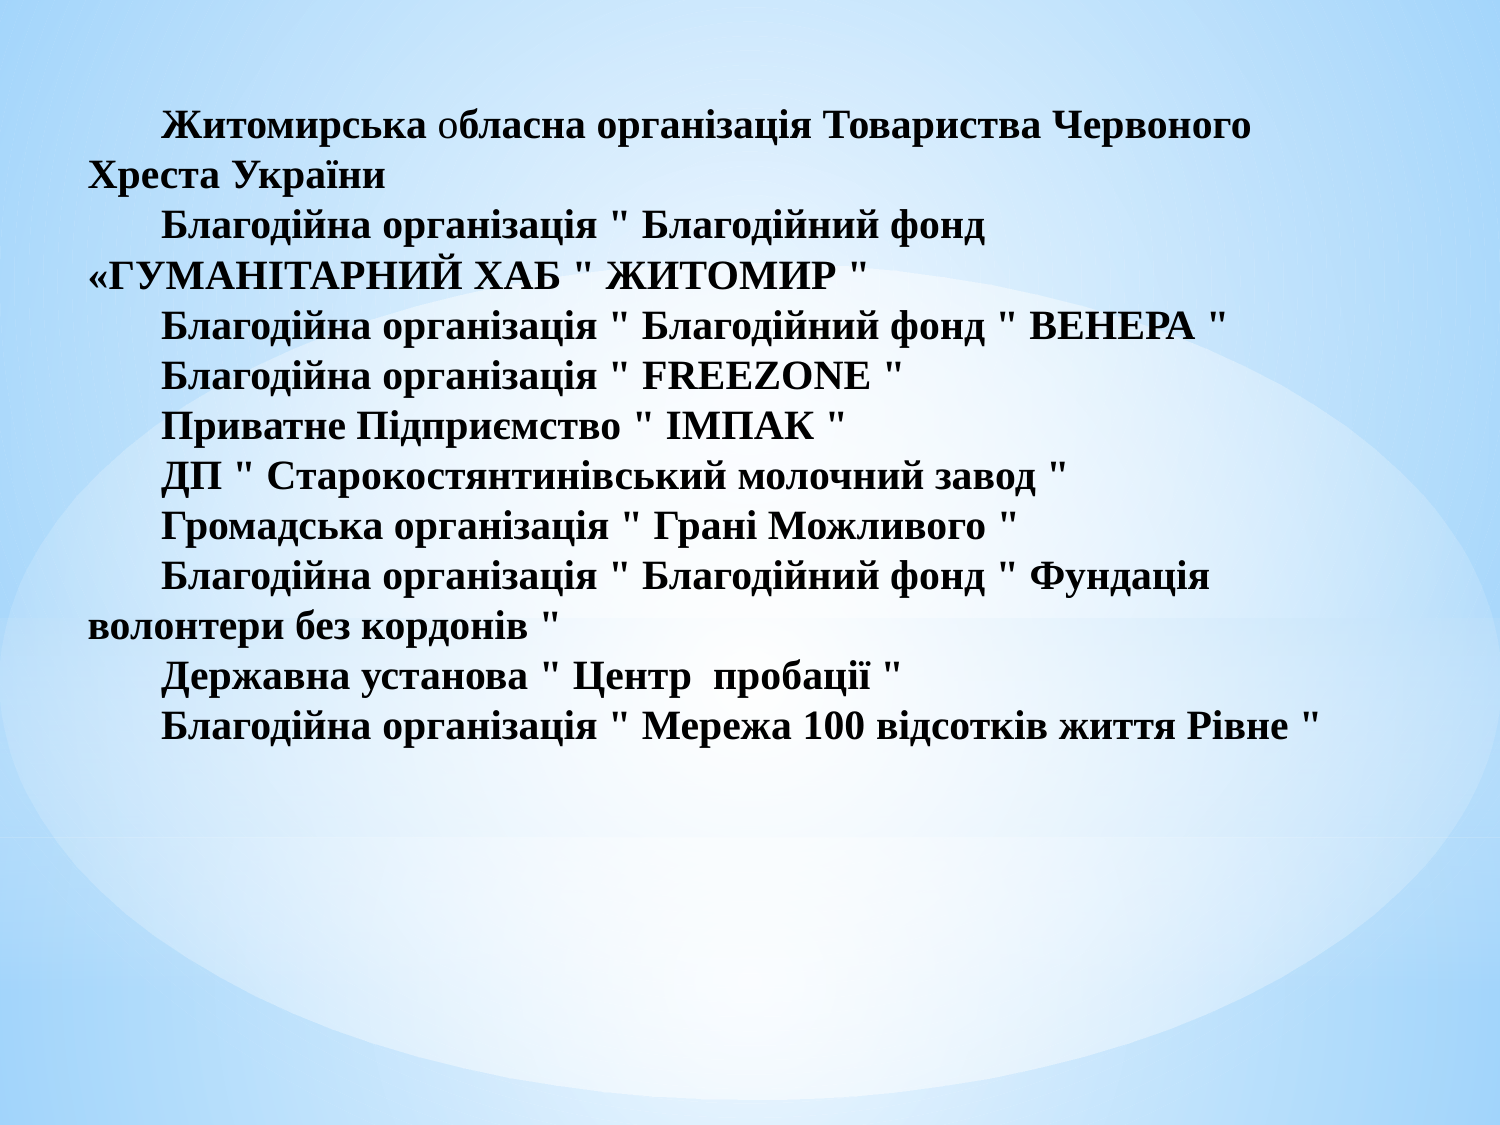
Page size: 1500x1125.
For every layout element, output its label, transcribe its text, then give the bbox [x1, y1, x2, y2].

text_box Житомирська обласна організація Товариства Червоного Хреста України Благодійна організація " Благодійний фонд «ГУМАНІТАРНИЙ ХАБ " ЖИТОМИР " Благодійна організація " Благодійний фонд " ВЕНЕРА " Благодійна організація " FREEZONE " Приватне Підприємство " ІМПАК " ДП " Старокостянтинівський молочний завод " Громадська організація " Грані Можливого " Благодійна організація " Благодійний фонд " Фундація волонтери без кордонів " Державна установа " Центр пробації " Благодійна організація " Мережа 100 відсотків життя Рівне " [72, 89, 1363, 905]
